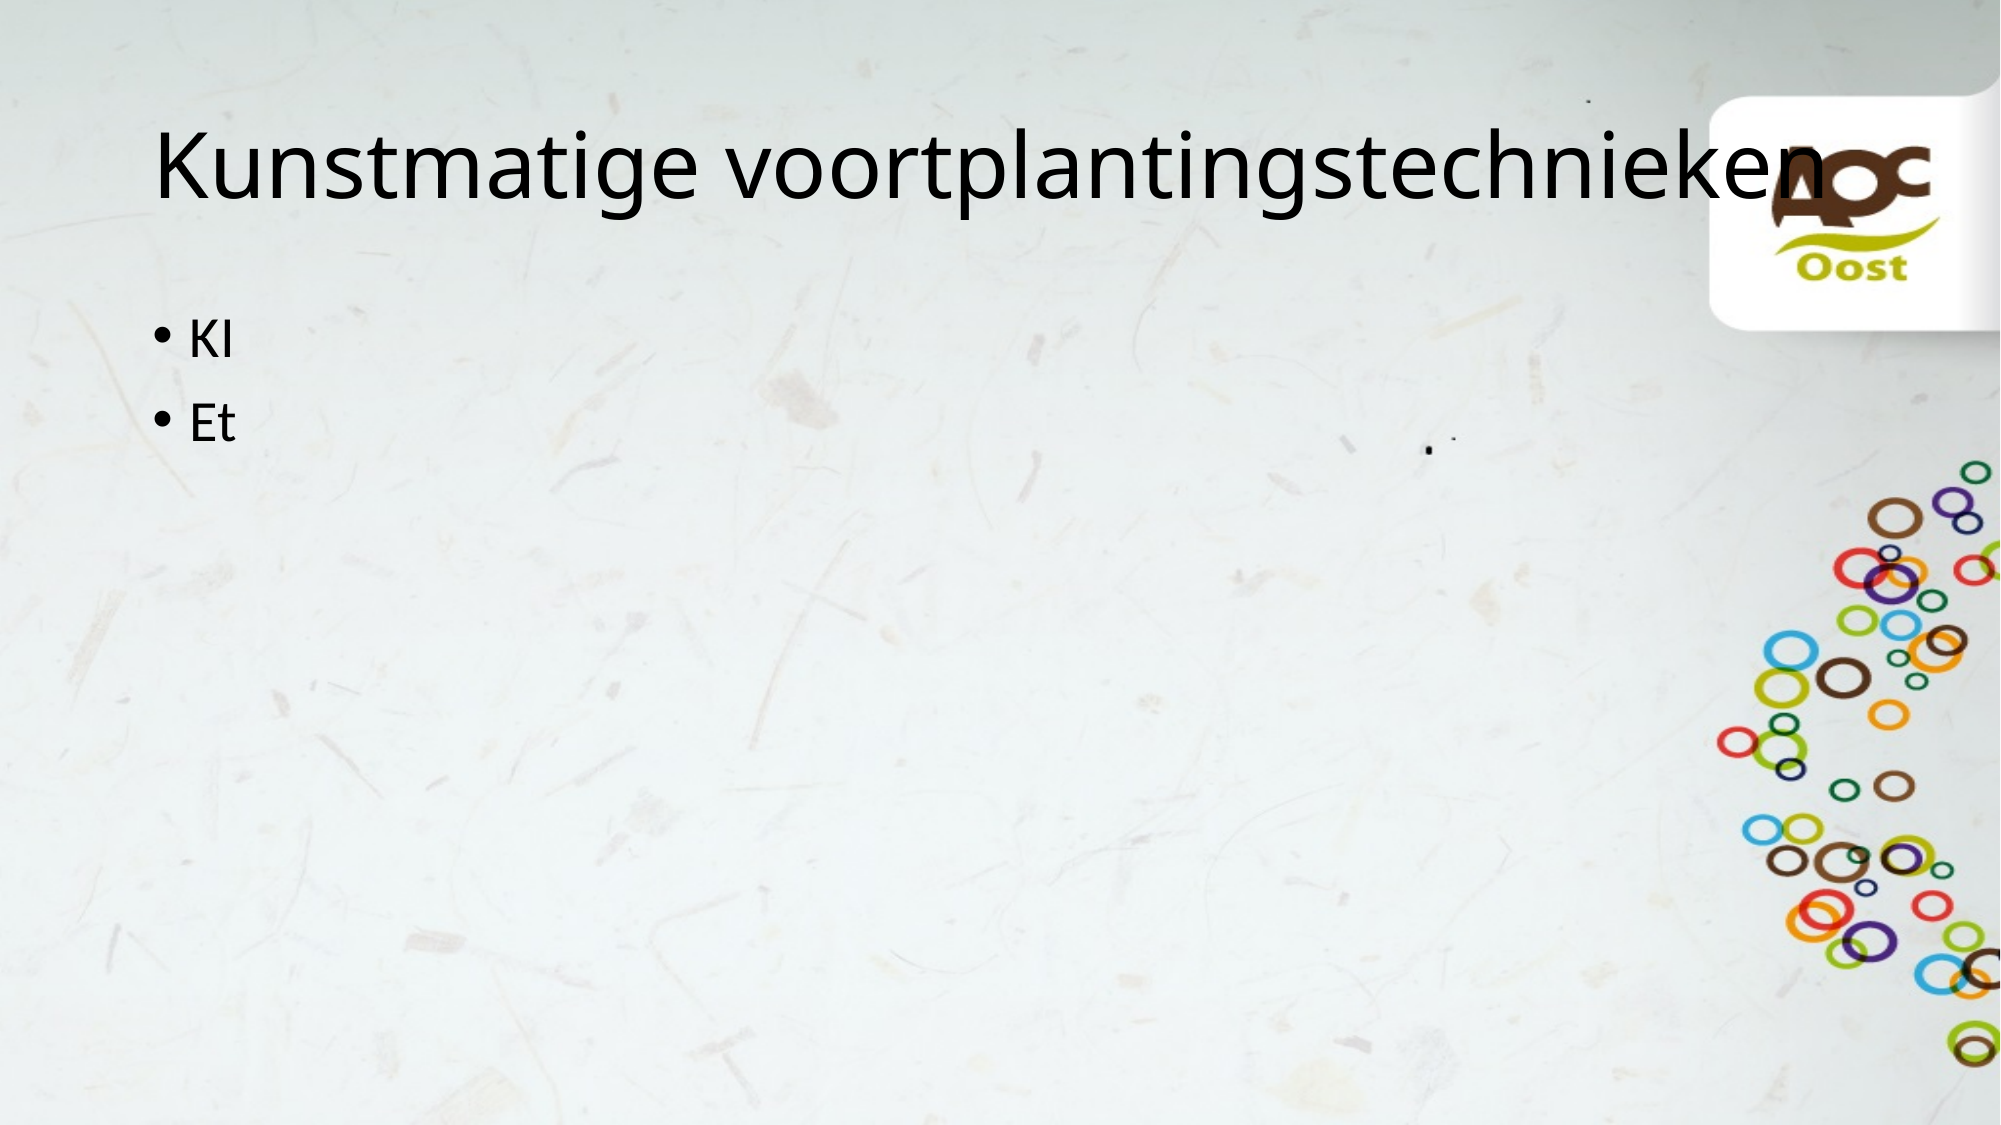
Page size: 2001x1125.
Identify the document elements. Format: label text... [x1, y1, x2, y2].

list KI Et [137, 299, 1863, 1014]
picture [0, 0, 2001, 1125]
title Kunstmatige voortplantingstechnieken [137, 59, 1863, 278]
